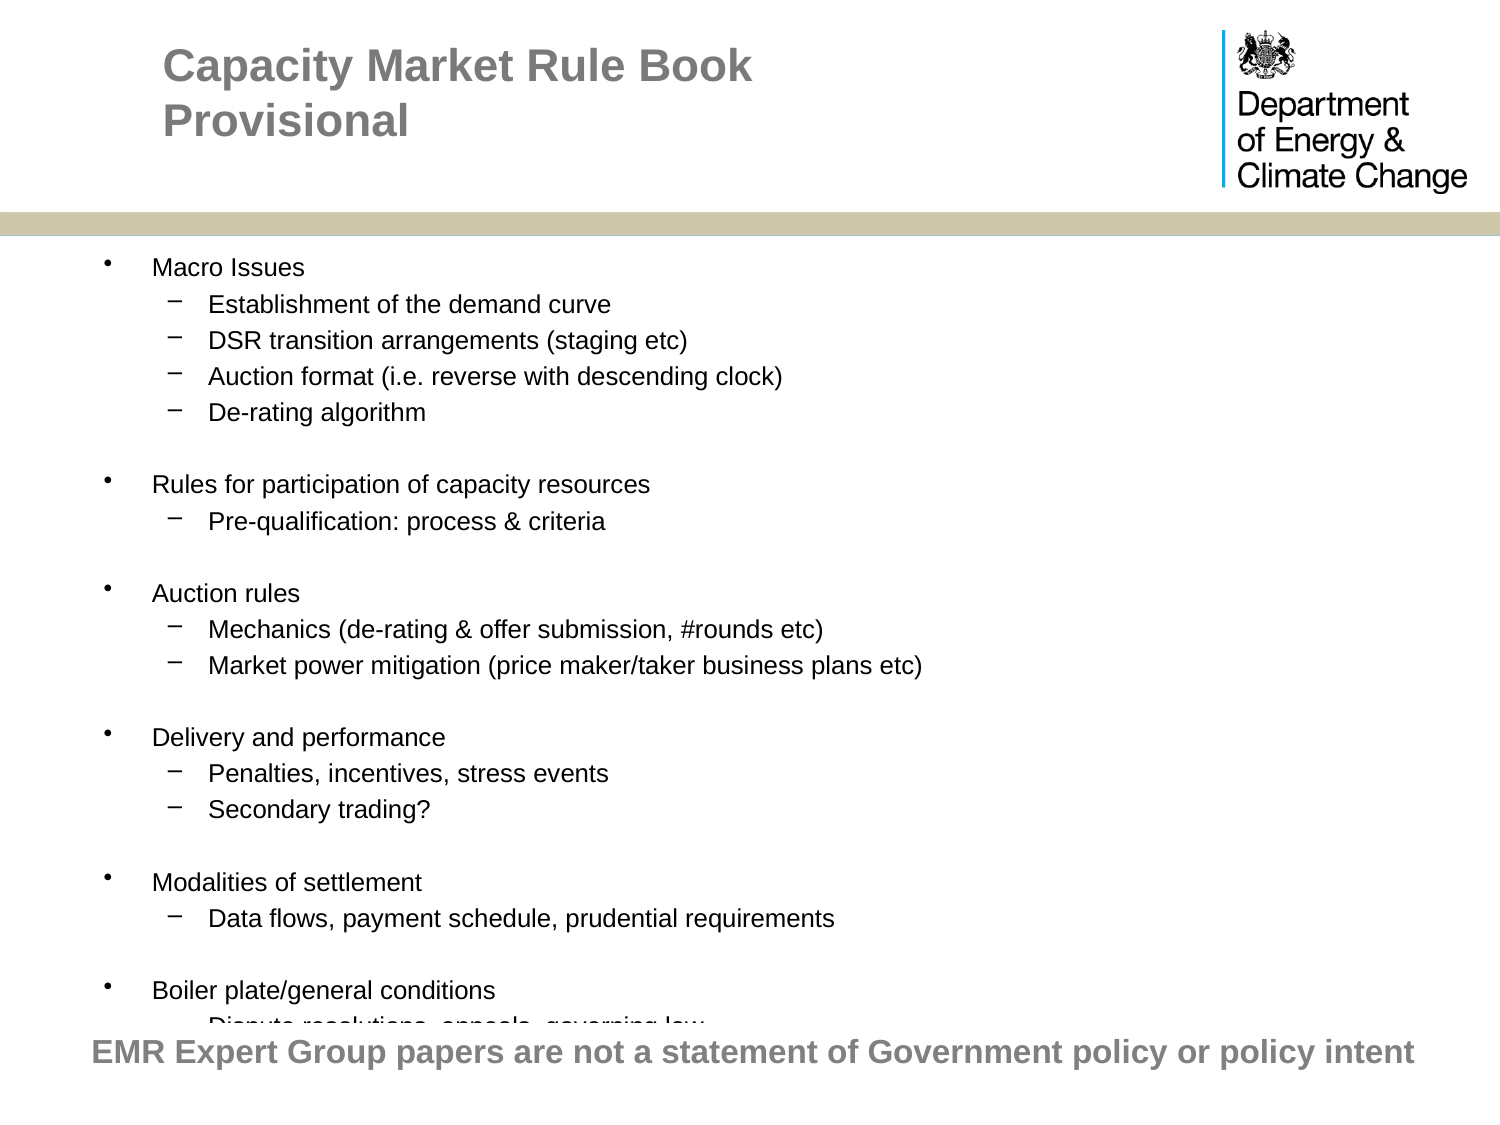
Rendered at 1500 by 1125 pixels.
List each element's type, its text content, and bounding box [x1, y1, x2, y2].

list Macro Issues Establishment of the demand curve DSR transition arrangements (staging etc) Auction format (i.e. reverse with descending clock) De-rating algorithm Rules for participation of capacity resources Pre-qualification: process & criteria Auction rules Mechanics (de-rating & offer submission, #rounds etc) Market power mitigation (price maker/taker business plans etc) Delivery and performance Penalties, incentives, stress events Secondary trading? Modalities of settlement Data flows, payment schedule, prudential requirements Boiler plate/general conditions Dispute resolutions, appeals, governing law..... [88, 243, 1439, 1023]
title Capacity Market Rule Book Provisional [147, 27, 1034, 112]
picture [0, 208, 1500, 236]
text_box EMR Expert Group papers are not a statement of Government policy or policy intent [76, 1023, 1447, 1118]
picture [1222, 30, 1467, 194]
